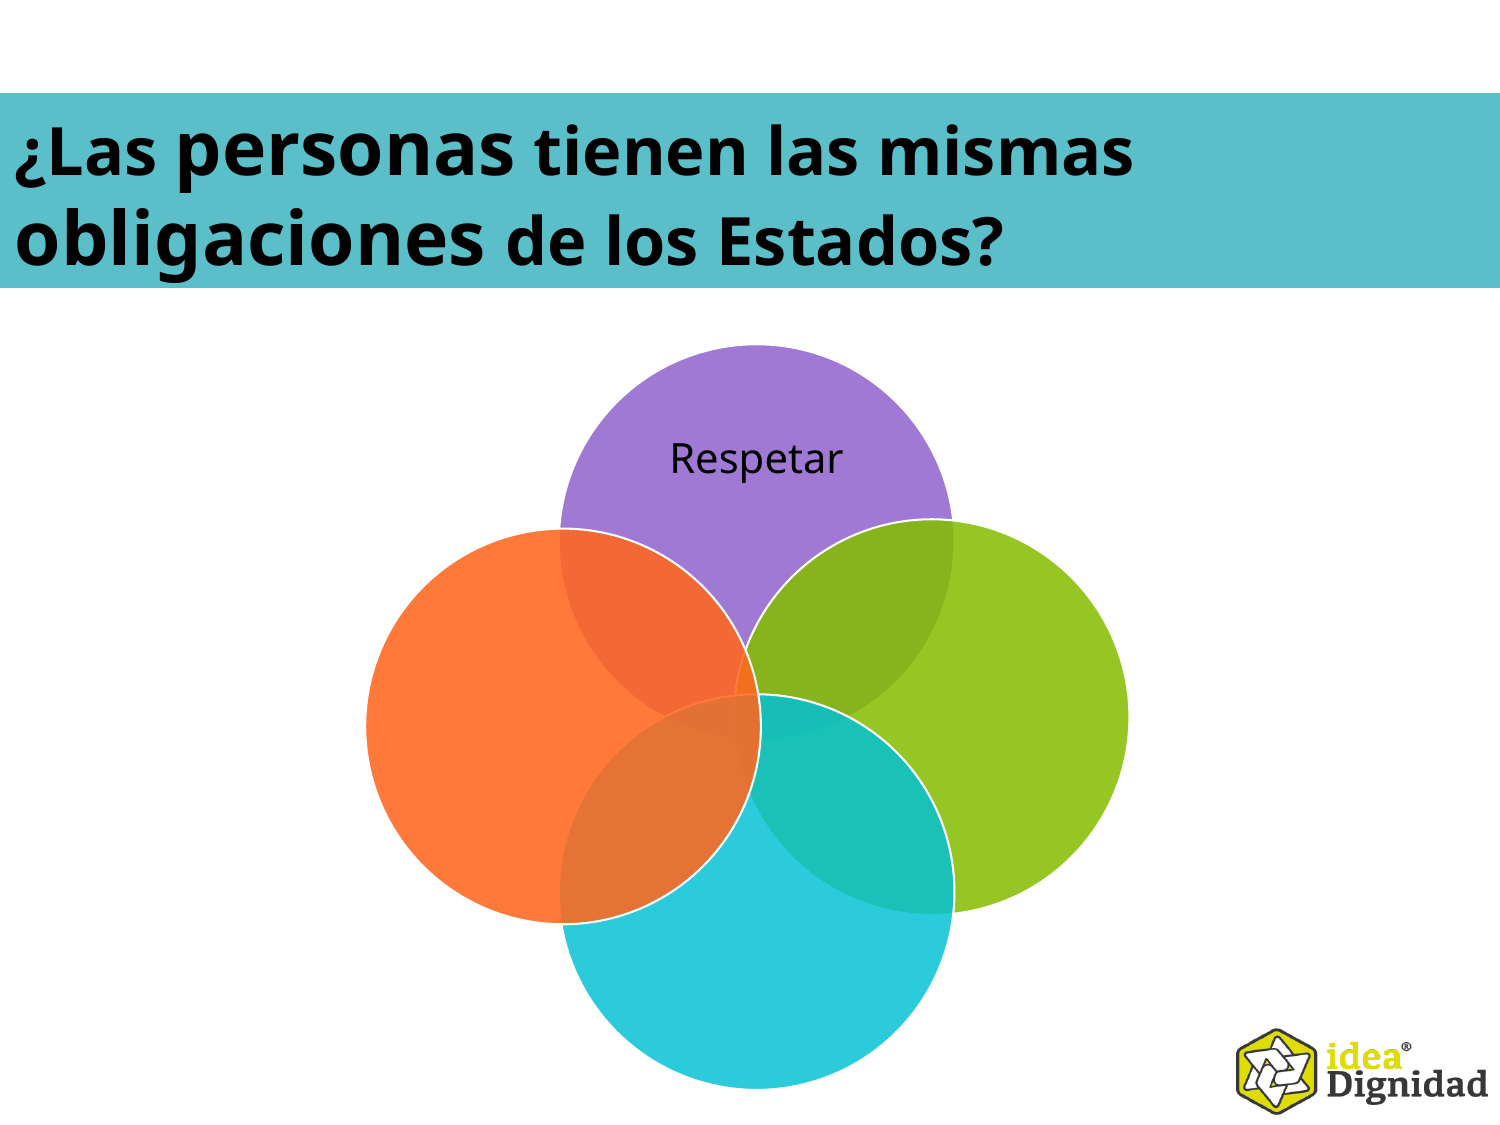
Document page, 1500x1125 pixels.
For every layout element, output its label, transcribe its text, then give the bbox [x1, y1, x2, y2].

text_box ¿Las personas tienen las mismas obligaciones de los Estados? [0, 93, 1500, 288]
picture [1230, 1025, 1493, 1118]
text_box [115, 336, 1398, 1098]
